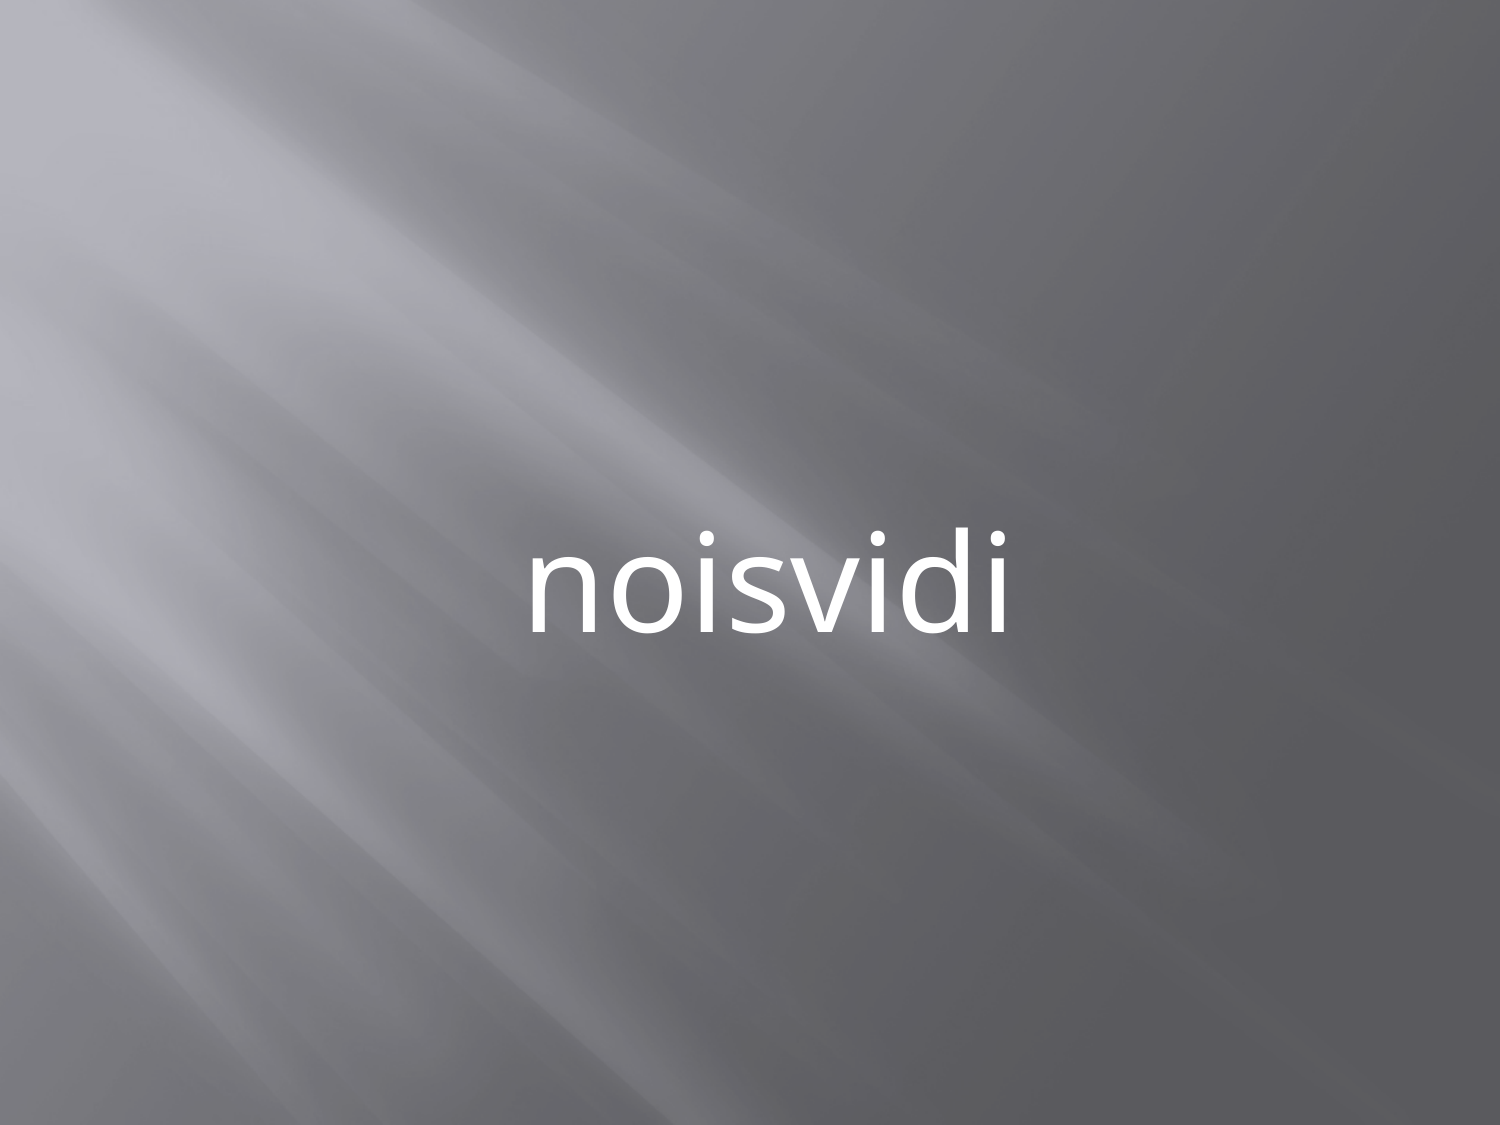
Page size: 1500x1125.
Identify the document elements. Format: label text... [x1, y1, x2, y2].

text_box noisvidi [375, 487, 1163, 668]
